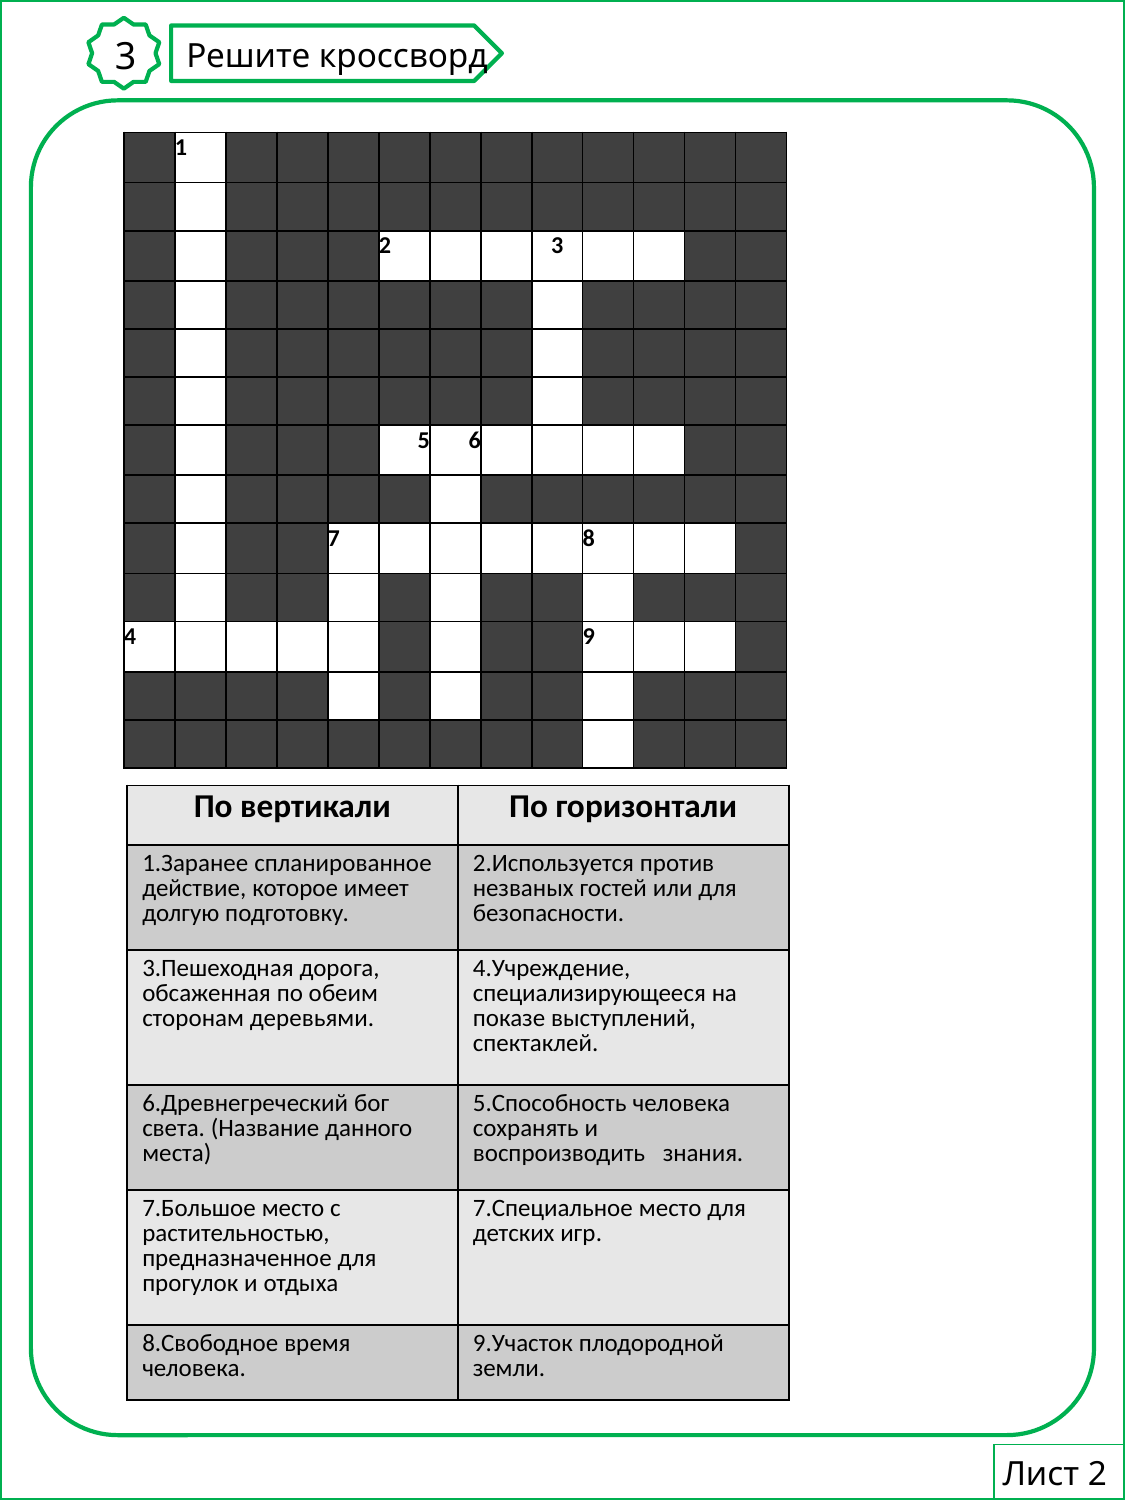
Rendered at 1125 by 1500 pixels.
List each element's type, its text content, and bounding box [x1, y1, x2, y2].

table_cell [329, 232, 378, 280]
table_cell [329, 282, 378, 328]
table_cell [736, 721, 786, 767]
table_cell [329, 673, 378, 719]
table_cell [176, 673, 225, 719]
table_cell [125, 721, 174, 767]
table_cell [329, 721, 378, 767]
table_cell [685, 282, 735, 328]
table_cell [227, 330, 276, 376]
table_cell [634, 426, 684, 474]
table_cell [278, 476, 327, 522]
table_header [685, 133, 735, 182]
table_cell [176, 524, 225, 573]
table_cell [533, 574, 582, 621]
table_cell [634, 574, 684, 621]
table_cell [685, 378, 735, 424]
table_cell [176, 721, 225, 767]
table_cell [533, 330, 582, 376]
table_cell [227, 673, 276, 719]
table_cell [583, 378, 633, 424]
table_cell [431, 232, 480, 280]
table_cell [533, 622, 582, 671]
table_cell [125, 476, 174, 522]
table_cell 1.Заранее спланированное действие, которое имеет долгую подготовку. [128, 846, 457, 949]
table_cell [431, 183, 480, 230]
table_cell [431, 721, 480, 767]
table_cell [278, 426, 327, 474]
text_box [0, 0, 1125, 1500]
table_header [431, 133, 480, 182]
table_cell [176, 330, 225, 376]
table_cell [634, 721, 684, 767]
table_cell 2 [380, 232, 429, 280]
table_cell 6 [431, 426, 480, 474]
table_cell [176, 426, 225, 474]
table_cell [583, 183, 633, 230]
table_cell [431, 622, 480, 671]
table_cell [380, 378, 429, 424]
table_cell 2.Используется против незваных гостей или для безопасности. [459, 846, 788, 949]
table_cell [176, 476, 225, 522]
table_cell [278, 183, 327, 230]
table_cell 3 [533, 232, 582, 280]
table_cell 8.Свободное время человека. [128, 1326, 457, 1399]
table_cell [227, 232, 276, 280]
table_cell [125, 378, 174, 424]
table_cell [227, 426, 276, 474]
table_cell [329, 476, 378, 522]
table_cell [482, 476, 531, 522]
table_cell [431, 574, 480, 621]
table_cell [125, 183, 174, 230]
table_cell [278, 673, 327, 719]
table_cell [380, 524, 429, 573]
table_cell [380, 282, 429, 328]
table_cell [634, 673, 684, 719]
table_cell [380, 330, 429, 376]
table_cell [431, 673, 480, 719]
table_cell [736, 183, 786, 230]
table_cell [685, 183, 735, 230]
table_cell [431, 378, 480, 424]
table_cell [227, 183, 276, 230]
table_cell [685, 426, 735, 474]
table_cell [583, 282, 633, 328]
table_cell [685, 476, 735, 522]
table_cell [176, 622, 225, 671]
table_cell [176, 232, 225, 280]
table_cell [380, 673, 429, 719]
table_header [634, 133, 684, 182]
table_cell [278, 622, 327, 671]
table_cell [329, 183, 378, 230]
table_cell [278, 721, 327, 767]
table_cell [482, 673, 531, 719]
table_cell [125, 574, 174, 621]
table_cell [482, 232, 531, 280]
table_cell 4.Учреждение, специализирующееся на показе выступлений, спектаклей. [459, 951, 788, 1084]
table_cell [685, 673, 735, 719]
table_cell [125, 330, 174, 376]
table_header [125, 133, 174, 182]
table_cell [278, 378, 327, 424]
table_cell [431, 282, 480, 328]
table_cell [125, 426, 174, 474]
table_cell [176, 183, 225, 230]
table_cell [685, 330, 735, 376]
table_cell [380, 476, 429, 522]
table_cell [176, 378, 225, 424]
table_cell 3.Пешеходная дорога, обсаженная по обеим сторонам деревьями. [128, 951, 457, 1084]
table_cell [736, 476, 786, 522]
table_cell [736, 330, 786, 376]
table_cell [176, 282, 225, 328]
table_cell [227, 721, 276, 767]
table_cell [431, 524, 480, 573]
table_cell [329, 426, 378, 474]
table_cell 7.Большое место с растительностью, предназначенное для прогулок и отдыха [128, 1191, 457, 1324]
table_cell [634, 282, 684, 328]
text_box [88, 17, 527, 89]
table_cell 8 [583, 524, 633, 573]
table_cell [634, 476, 684, 522]
table_cell [533, 426, 582, 474]
table_header [278, 133, 327, 182]
table_header [227, 133, 276, 182]
table_cell [736, 232, 786, 280]
table_cell [227, 524, 276, 573]
table_cell [482, 524, 531, 573]
table_cell [634, 524, 684, 573]
table_cell [634, 232, 684, 280]
table_cell [278, 330, 327, 376]
table_cell [533, 282, 582, 328]
table_cell [227, 282, 276, 328]
table_header По горизонтали [459, 786, 788, 844]
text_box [993, 1444, 1124, 1500]
table_cell [685, 622, 735, 671]
table_cell [634, 378, 684, 424]
table_cell [380, 574, 429, 621]
table_cell [227, 574, 276, 621]
table_cell [431, 330, 480, 376]
table_cell [736, 673, 786, 719]
table_cell [278, 282, 327, 328]
table_cell [736, 282, 786, 328]
table_header [482, 133, 531, 182]
table_cell [736, 524, 786, 573]
table_cell 4 [125, 622, 174, 671]
table_cell [634, 622, 684, 671]
table_cell [533, 476, 582, 522]
table_cell [736, 426, 786, 474]
table_cell [482, 378, 531, 424]
table_cell [380, 721, 429, 767]
table_cell [533, 183, 582, 230]
text_box [28, 98, 1097, 1438]
table_header 1 [176, 133, 225, 182]
table_cell [227, 378, 276, 424]
table_cell [634, 183, 684, 230]
table_cell [583, 232, 633, 280]
table_cell 5 [380, 426, 429, 474]
table_cell [125, 524, 174, 573]
table_cell [380, 622, 429, 671]
table_header [329, 133, 378, 182]
table_cell [380, 183, 429, 230]
table_cell [482, 282, 531, 328]
table_cell [278, 574, 327, 621]
table_header По вертикали [128, 786, 457, 844]
table_cell 7 [329, 524, 378, 573]
table_cell 7.Специальное место для детских игр. [459, 1191, 788, 1324]
table_cell [583, 721, 633, 767]
table_cell [482, 721, 531, 767]
table_cell [329, 574, 378, 621]
table_cell [482, 330, 531, 376]
table_cell 6.Древнегреческий бог света. (Название данного места) [128, 1086, 457, 1189]
table_cell [736, 574, 786, 621]
table_cell [533, 524, 582, 573]
table_cell [278, 524, 327, 573]
table_cell [125, 232, 174, 280]
table_cell [329, 622, 378, 671]
table_cell 9 [583, 622, 633, 671]
table_cell [125, 673, 174, 719]
table_header [736, 133, 786, 182]
table_cell [533, 721, 582, 767]
table_cell [482, 622, 531, 671]
table_cell 9.Участок плодородной земли. [459, 1326, 788, 1399]
table_cell [583, 574, 633, 621]
table_cell 5.Способность человека сохранять и воспроизводить знания. [459, 1086, 788, 1189]
table_cell [482, 574, 531, 621]
table_header [583, 133, 633, 182]
table_cell [125, 282, 174, 328]
table_cell [685, 524, 735, 573]
table_cell [583, 673, 633, 719]
table_cell [736, 622, 786, 671]
table_cell [634, 330, 684, 376]
table_cell [227, 622, 276, 671]
table_cell [583, 330, 633, 376]
table_header [380, 133, 429, 182]
table_cell [227, 476, 276, 522]
table_cell [685, 721, 735, 767]
table_cell [482, 183, 531, 230]
table_cell [329, 378, 378, 424]
table_cell [685, 574, 735, 621]
table_cell [533, 673, 582, 719]
table_cell [431, 476, 480, 522]
table_cell [583, 476, 633, 522]
table_cell [685, 232, 735, 280]
table_cell [583, 426, 633, 474]
table_cell [176, 574, 225, 621]
table_cell [482, 426, 531, 474]
table_header [533, 133, 582, 182]
table_cell [278, 232, 327, 280]
table_cell [533, 378, 582, 424]
table_cell [736, 378, 786, 424]
table_cell [329, 330, 378, 376]
